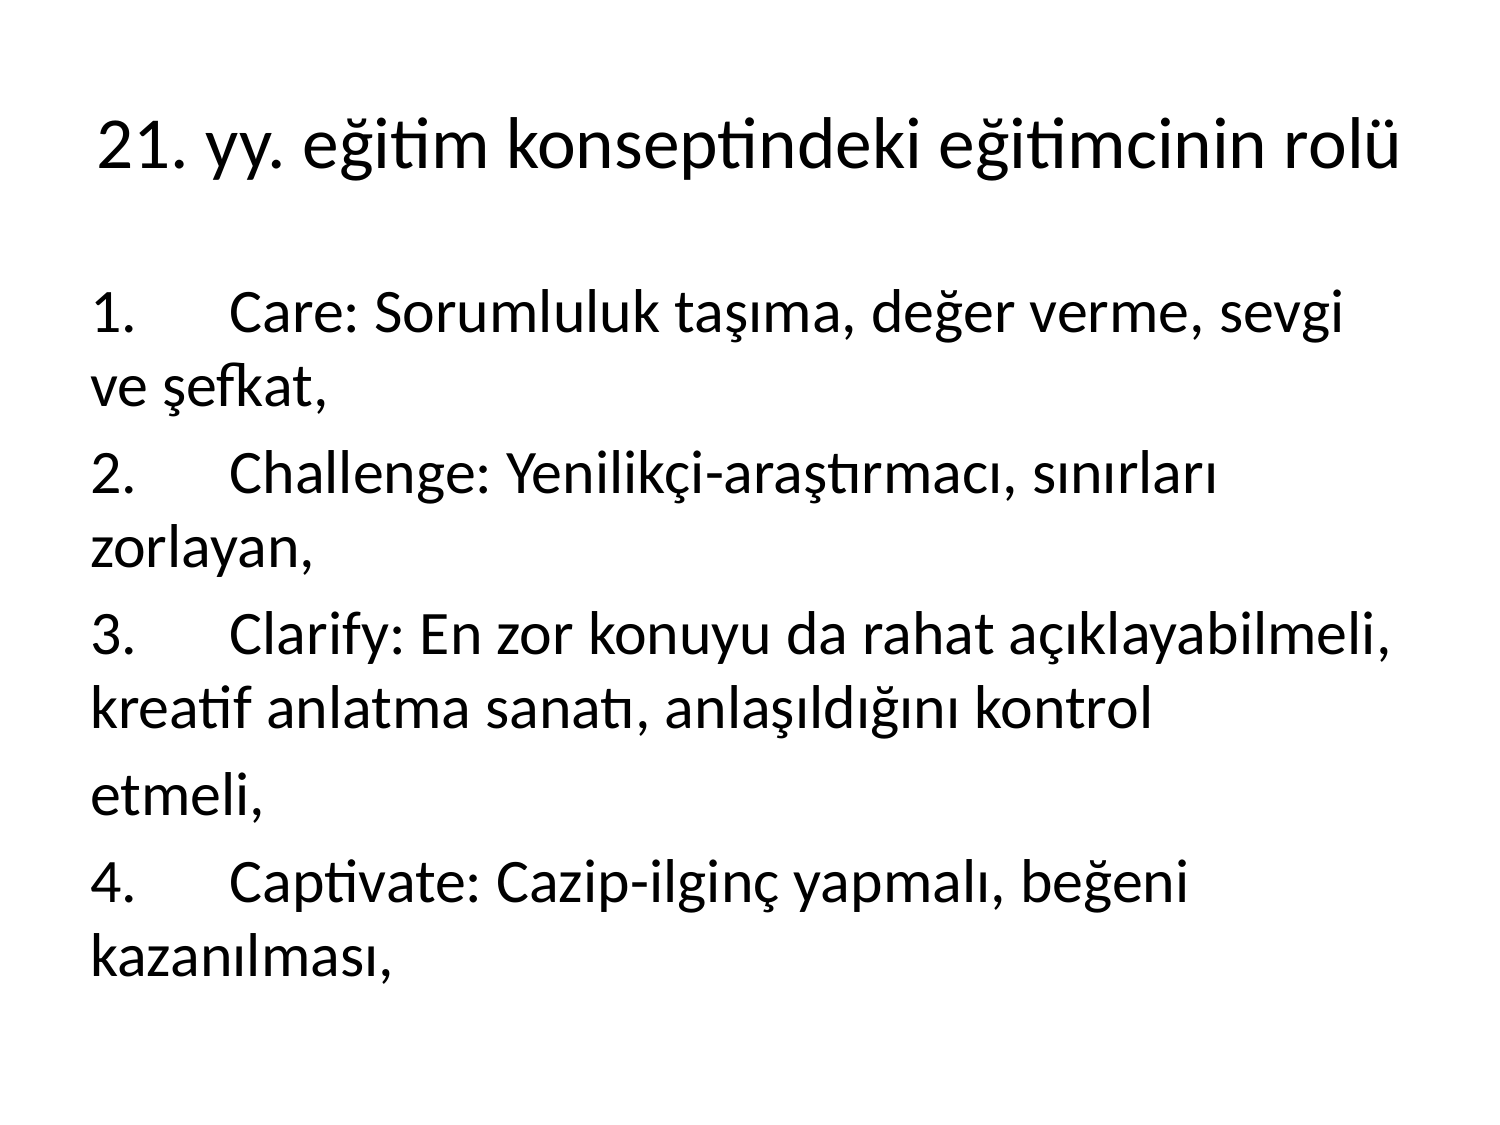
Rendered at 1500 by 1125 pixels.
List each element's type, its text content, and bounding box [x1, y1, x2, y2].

list 1. Care: Sorumluluk taşıma, değer verme, sevgi ve şefkat, 2. Challenge: Yenilikçi-araştırmacı, sınırları zorlayan, 3. Clarify: En zor konuyu da rahat açıklayabilmeli, kreatif anlatma sanatı, anlaşıldığını kontrol etmeli, 4. Captivate: Cazip-ilginç yapmalı, beğeni kazanılması, [75, 262, 1425, 1005]
title 21. yy. eğitim konseptindeki eğitimcinin rolü [75, 45, 1425, 233]
